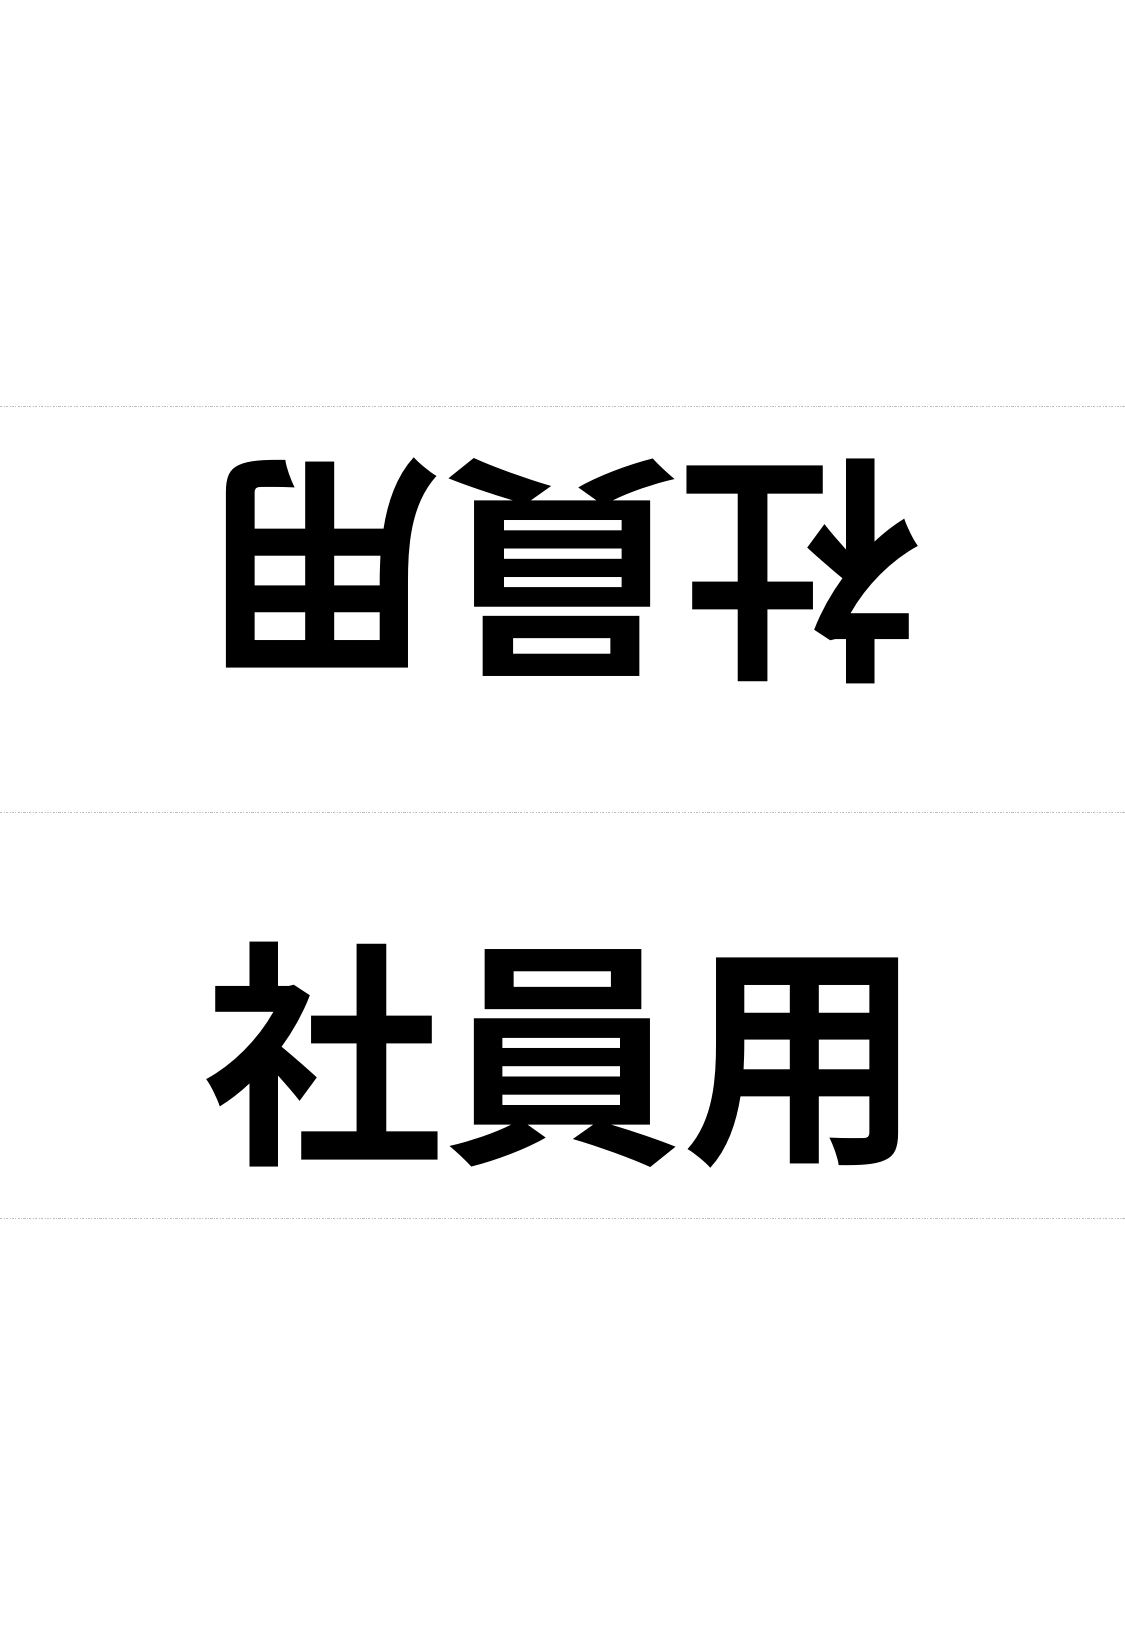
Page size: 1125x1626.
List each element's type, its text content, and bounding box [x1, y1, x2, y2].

text_box 社員用 [188, 898, 937, 1201]
text_box 社員用 [188, 425, 937, 728]
